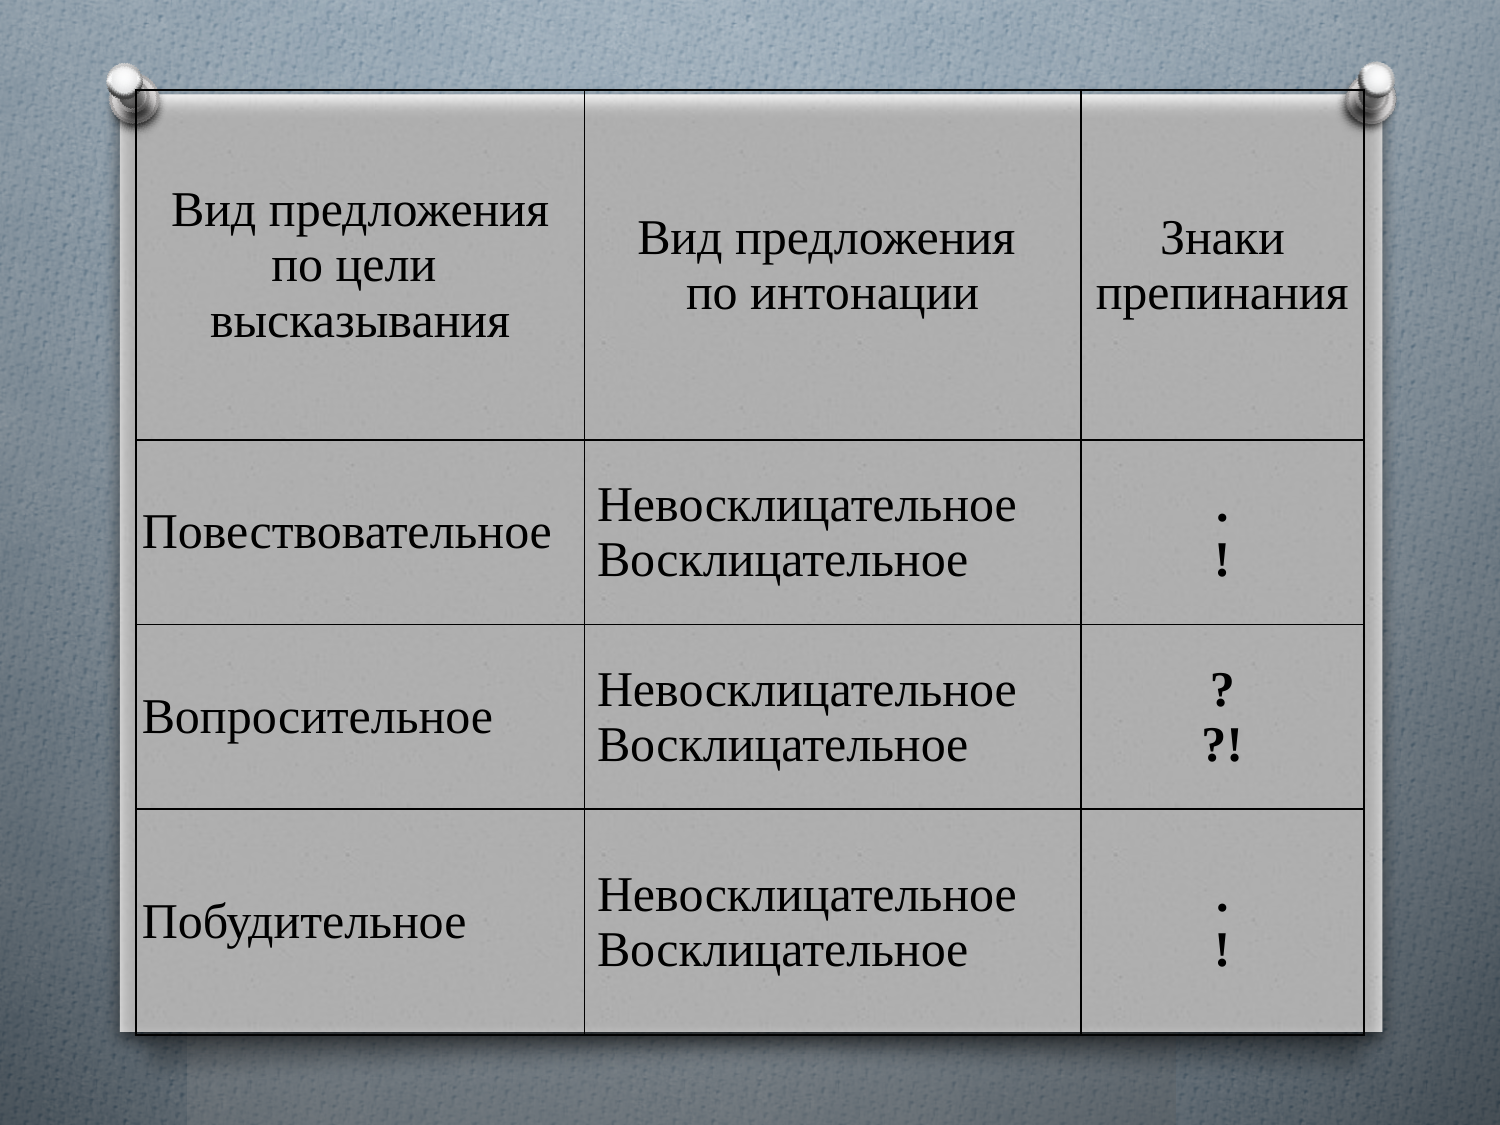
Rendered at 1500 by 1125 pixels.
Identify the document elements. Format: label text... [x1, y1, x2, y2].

picture [75, 29, 198, 142]
table_header Вид предложения по интонации [585, 91, 1080, 439]
table_cell Невосклицательное Восклицательное [585, 625, 1080, 808]
table_cell . ! [1082, 441, 1363, 624]
table_cell Повествовательное [137, 441, 584, 624]
table_cell Вопросительное [137, 625, 584, 808]
picture [1317, 35, 1439, 151]
table_cell Побудительное [137, 810, 584, 1034]
table_header Знаки препинания [1082, 91, 1363, 439]
table_cell . ! [1082, 810, 1363, 1034]
table_header Вид предложения по цели высказывания [137, 91, 584, 439]
table_cell Невосклицательное Восклицательное [585, 810, 1080, 1034]
table_cell ? ?! [1082, 625, 1363, 808]
table_cell Невосклицательное Восклицательное [585, 441, 1080, 624]
